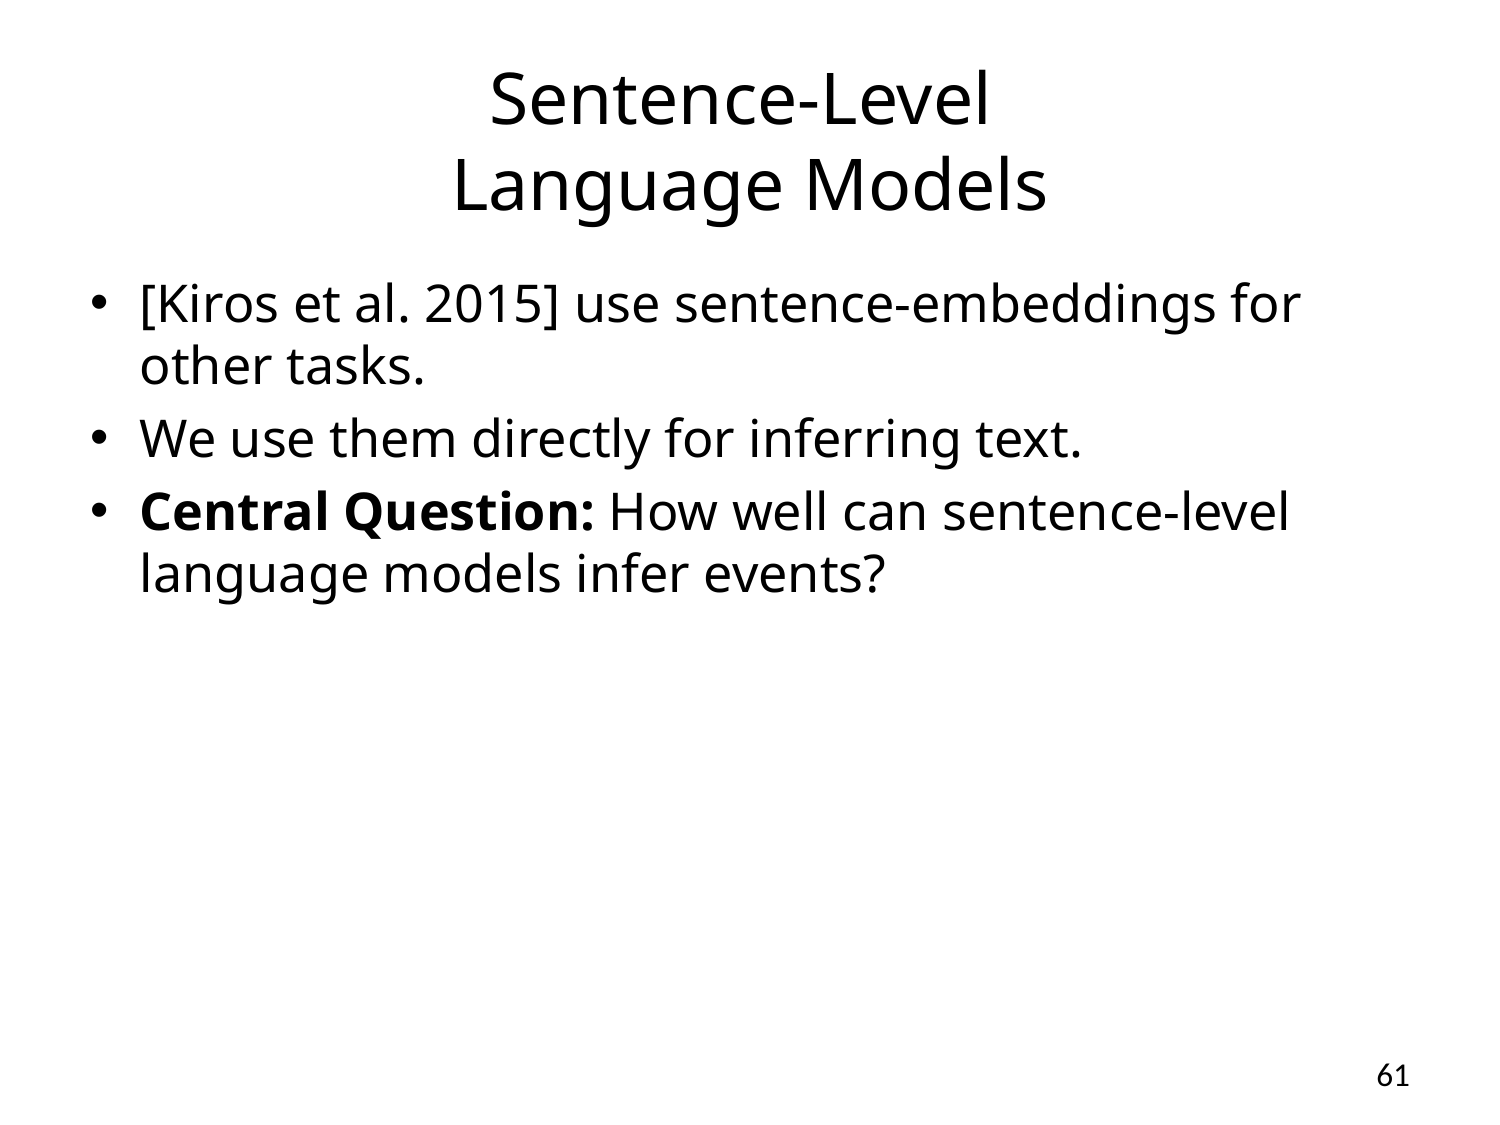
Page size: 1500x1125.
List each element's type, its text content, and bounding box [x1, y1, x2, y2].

slide_number 61 [1074, 1042, 1425, 1103]
title Sentence-Level Language Models [75, 45, 1425, 233]
list [Kiros et al. 2015] use sentence-embeddings for other tasks. We use them directly for inferring text. Central Question: How well can sentence-level language models infer events? [75, 262, 1425, 1005]
